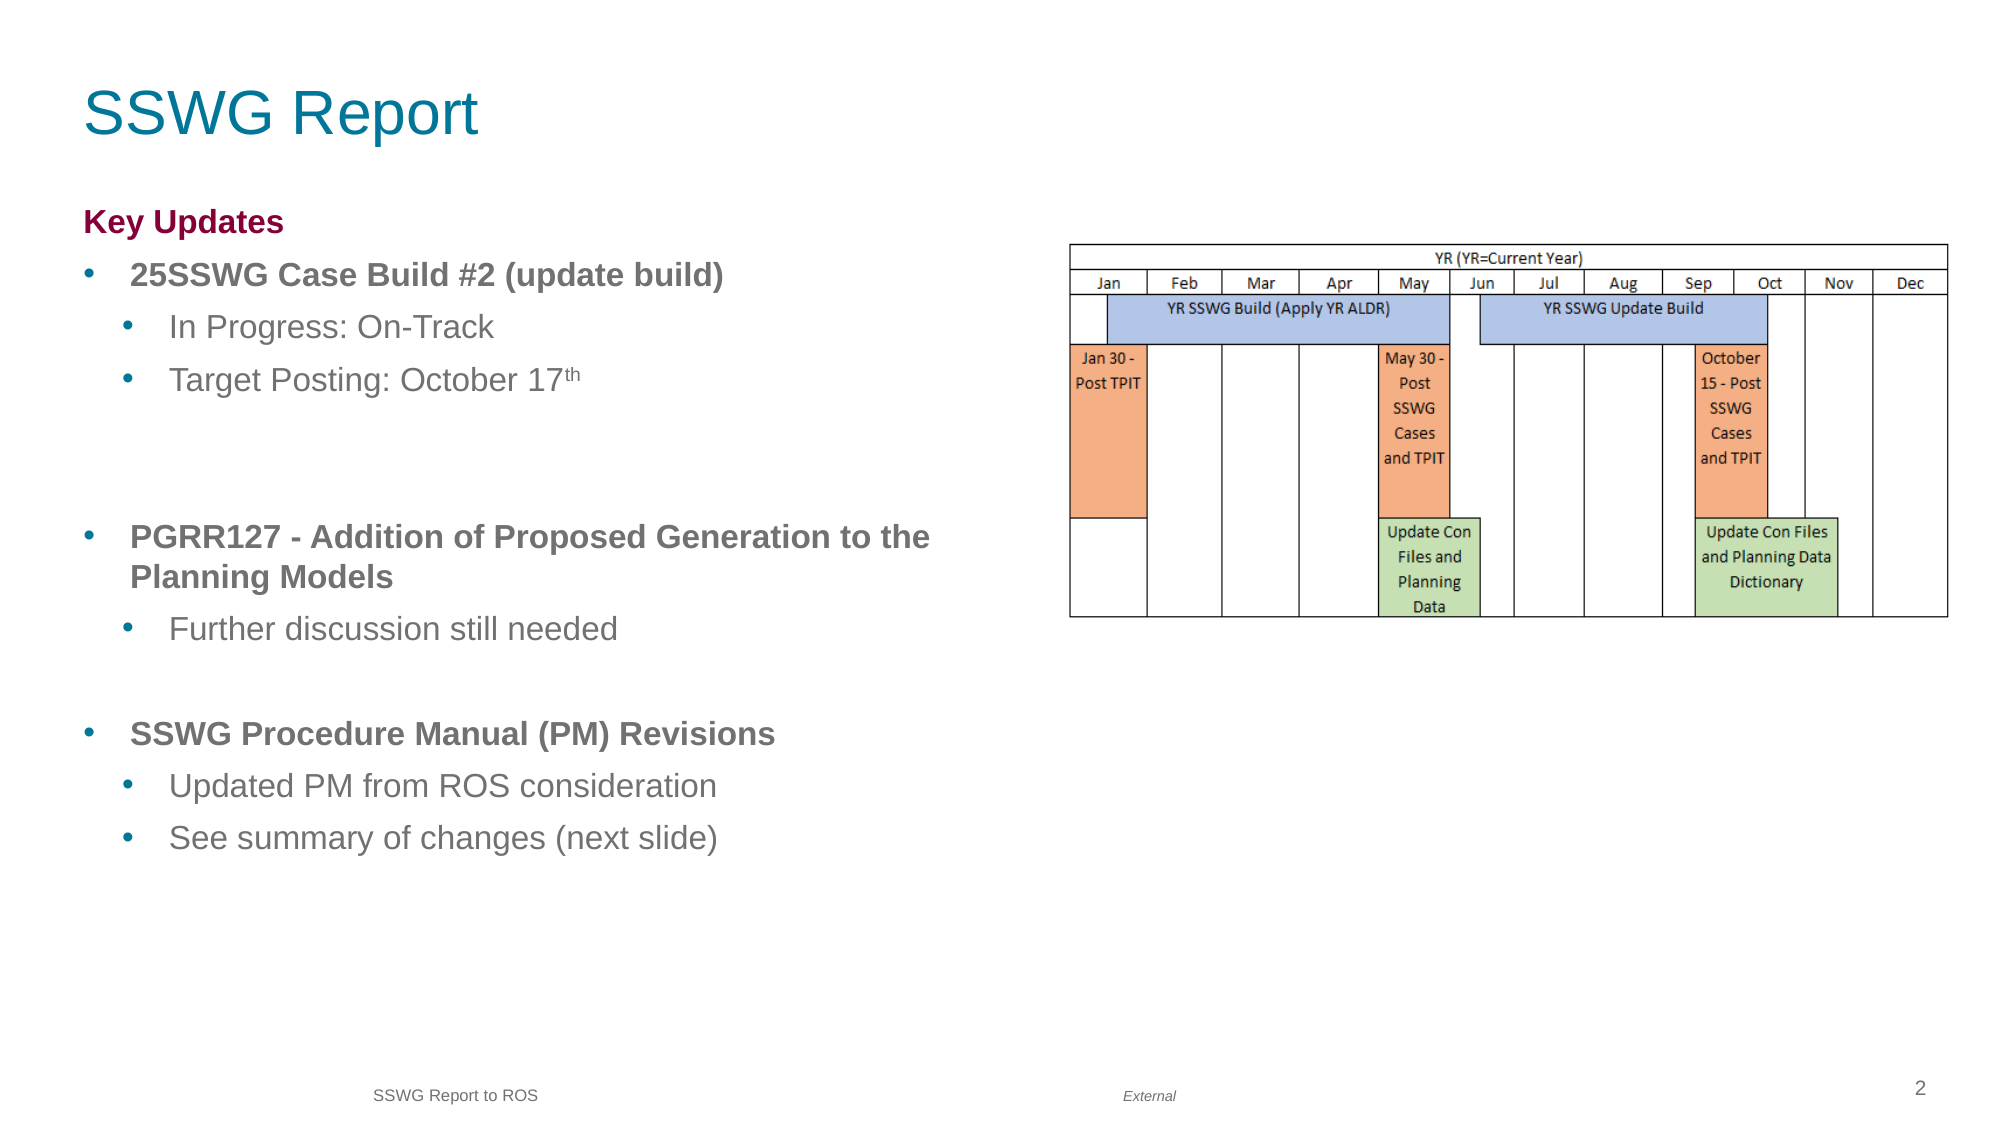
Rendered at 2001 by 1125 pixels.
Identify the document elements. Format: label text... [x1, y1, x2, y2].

picture [1066, 239, 1953, 620]
slide_number 2 [1412, 1056, 1942, 1117]
list Key Updates 25SSWG Case Build #2 (update build) In Progress: On-Track Target Posting: October 17th PGRR127 - Addition of Proposed Generation to the Planning Models Further discussion still needed SSWG Procedure Manual (PM) Revisions Updated PM from ROS consideration See summary of changes (next slide) [68, 193, 1046, 1013]
title SSWG Report [68, 73, 1750, 179]
text_box SSWG Report to ROS External [73, 1059, 1476, 1120]
